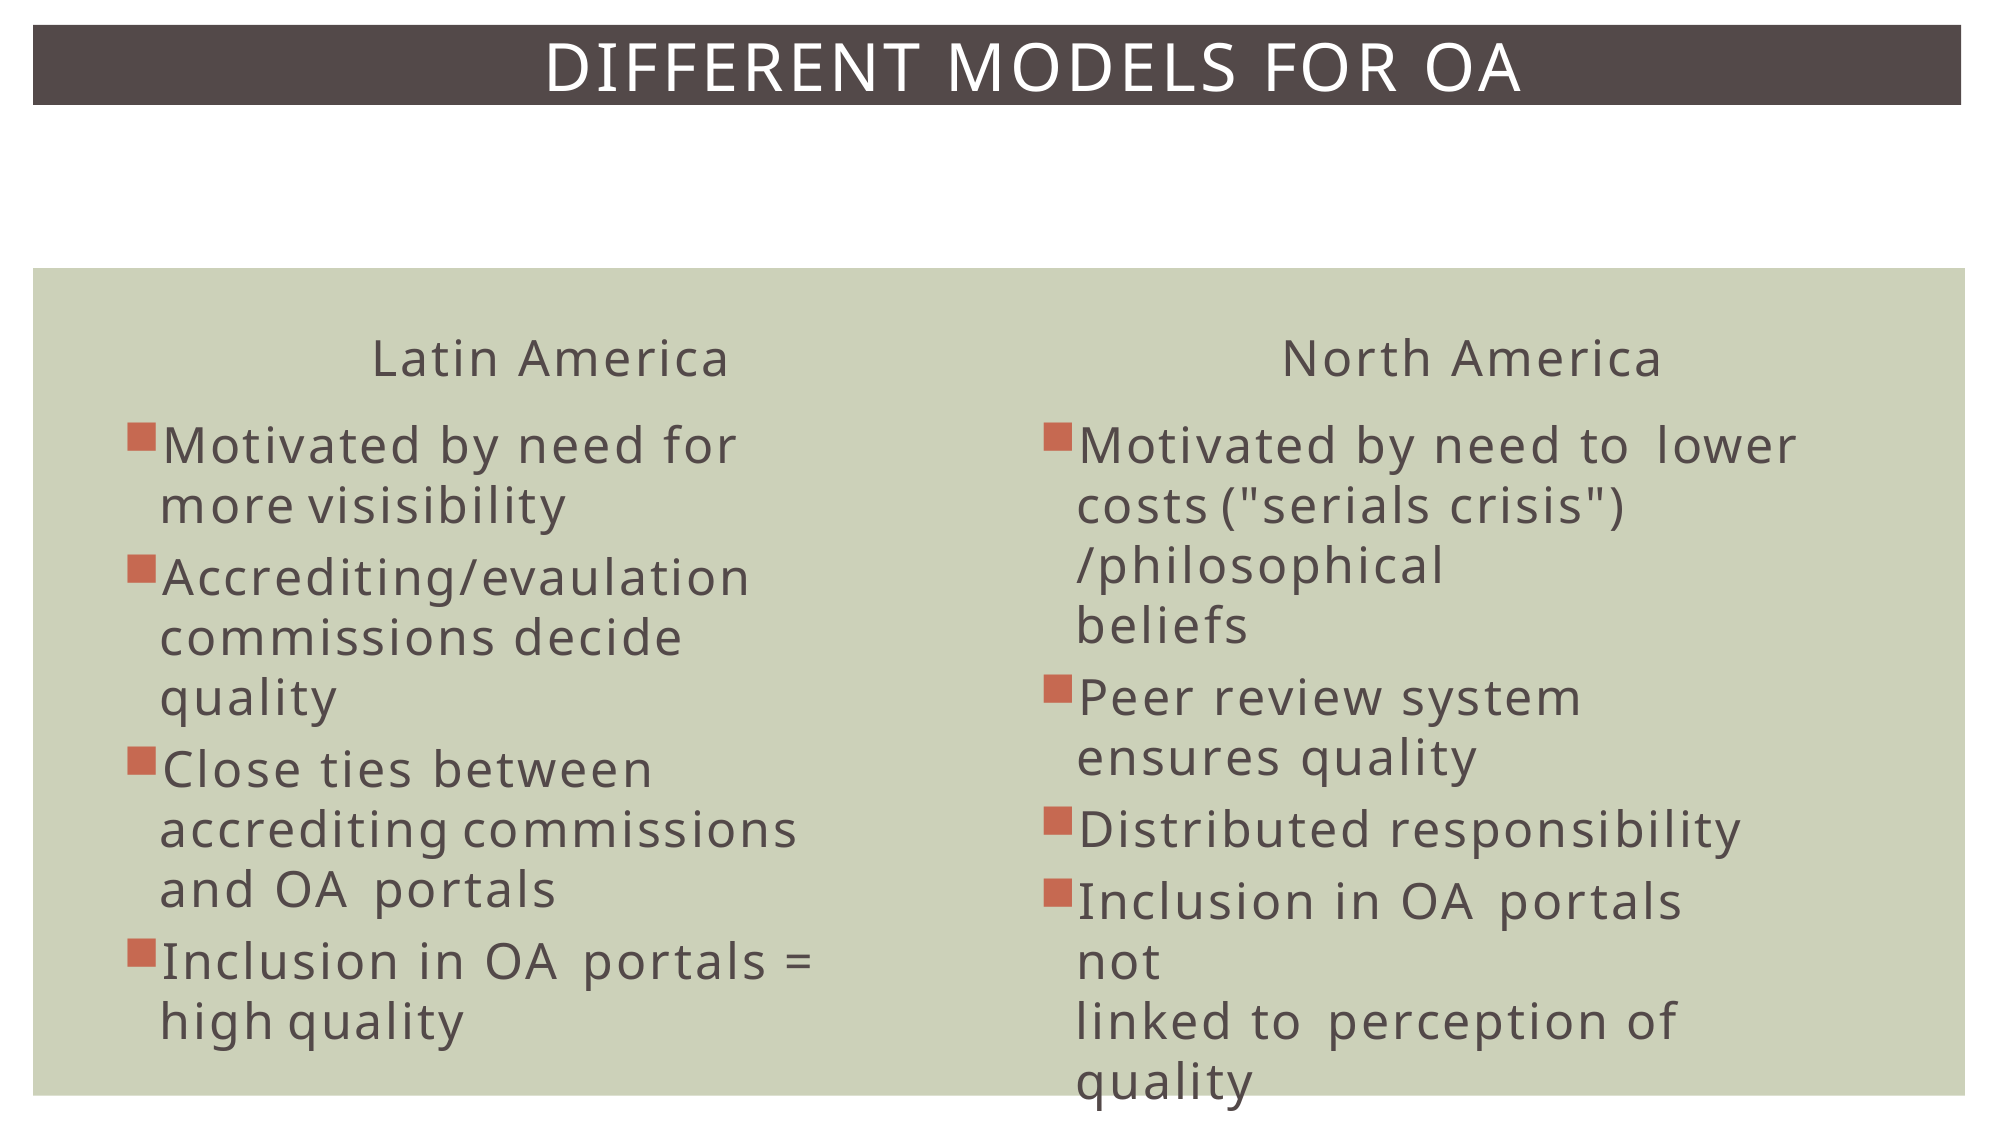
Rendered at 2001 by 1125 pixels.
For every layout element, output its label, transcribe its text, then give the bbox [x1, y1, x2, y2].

list North America Motivated by need to lower costs ("serials crisis") /philosophical beliefs Peer review system ensures quality Distributed responsibility Inclusion in OA portals not linked to perception of quality [1036, 325, 1874, 1110]
text_box DIFFERENT MODELS FOR OA [33, 24, 1962, 105]
list Latin America Motivated by need for more visisibility Accrediting/evaulation commissions decide quality Close ties between accrediting commissions and OA portals Inclusion in OA portals = high quality [120, 325, 905, 1050]
